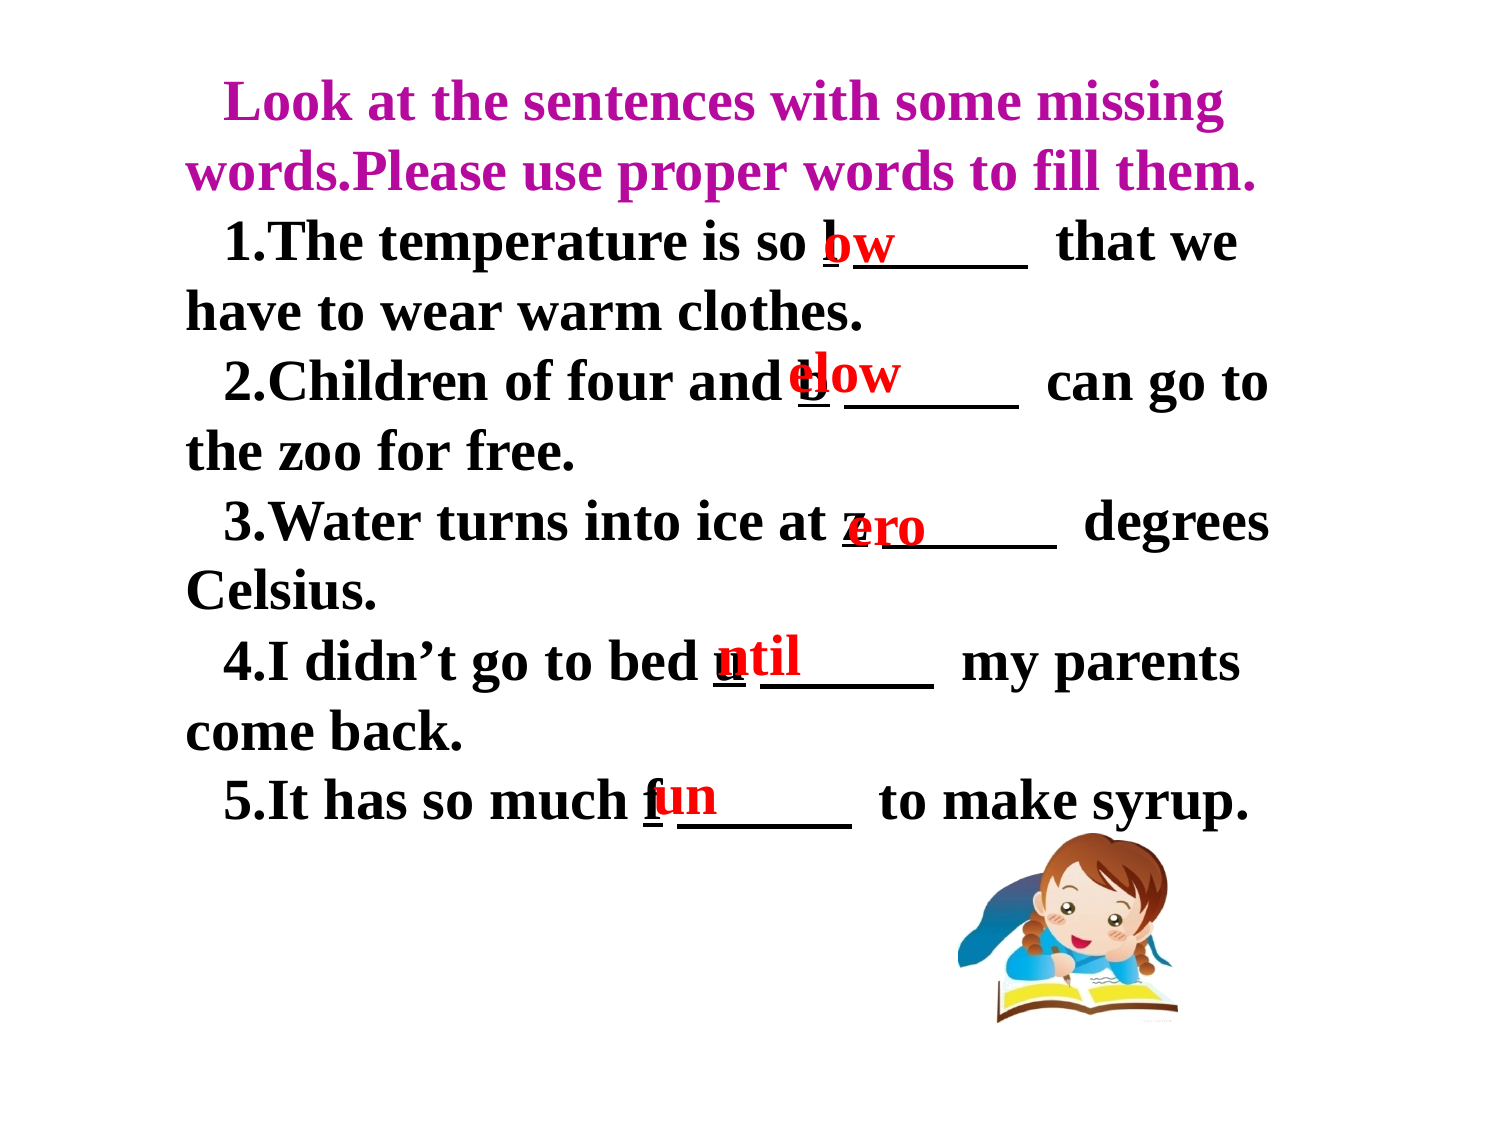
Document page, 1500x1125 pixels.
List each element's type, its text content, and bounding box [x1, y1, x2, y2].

picture [957, 833, 1179, 1023]
text_box ntil [702, 609, 817, 695]
text_box elow [773, 326, 917, 411]
text_box un [638, 748, 734, 834]
text_box ow [809, 196, 911, 281]
text_box ero [832, 479, 943, 565]
text_box Look at the sentences with some missing words.Please use proper words to fill them. 1.The temperature is so l that we have to wear warm clothes. 2.Children of four and b can go to the zoo for free. 3.Water turns into ice at z degrees Celsius. 4.I didn’t go to bed u my parents come back. 5.It has so much f to make syrup. [171, 54, 1320, 909]
